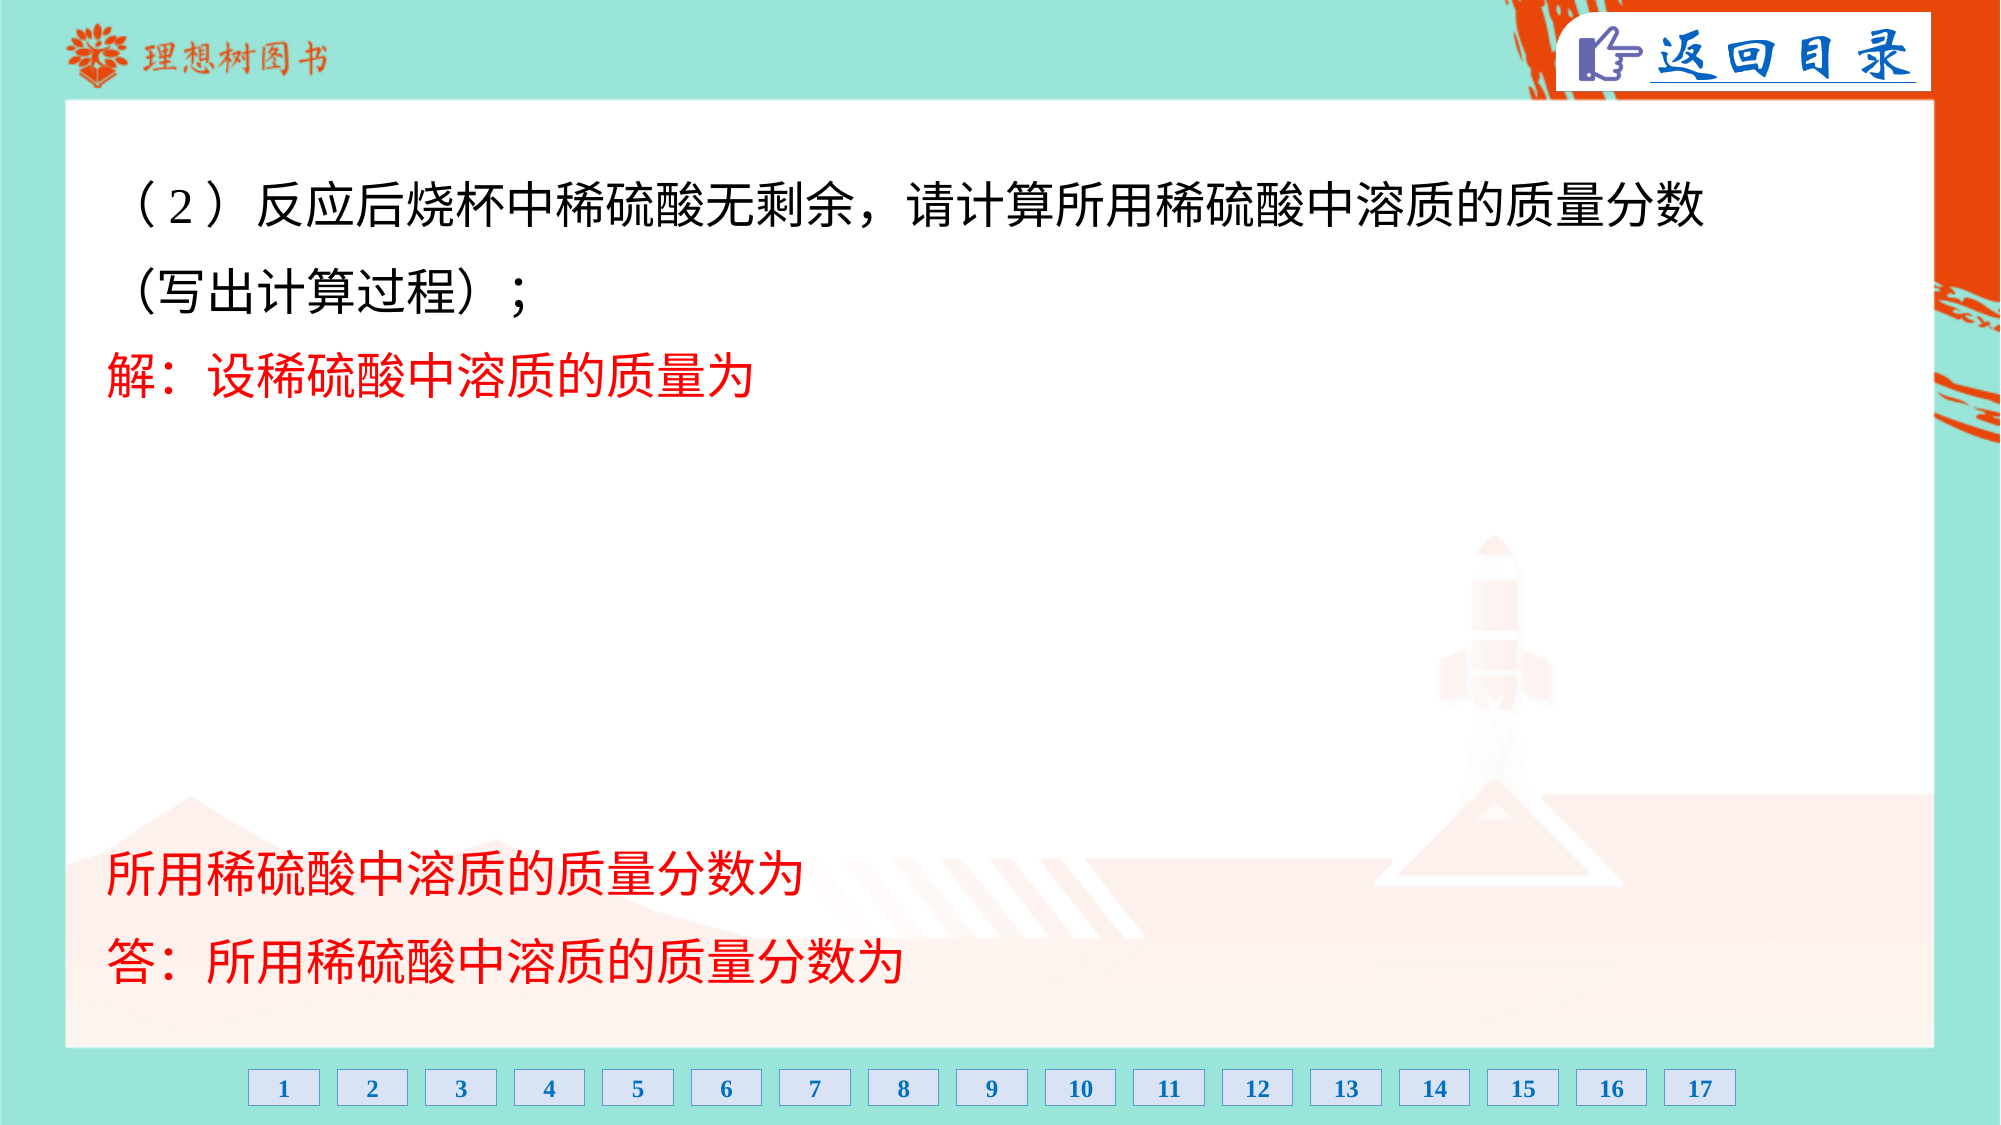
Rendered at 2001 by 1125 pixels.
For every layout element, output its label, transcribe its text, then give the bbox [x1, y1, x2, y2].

text_box （2）反应后烧杯中稀硫酸无剩余，请计算所用稀硫酸中溶质的质量分数 （写出计算过程）； [106, 141, 1895, 312]
picture [0, 0, 2000, 1125]
